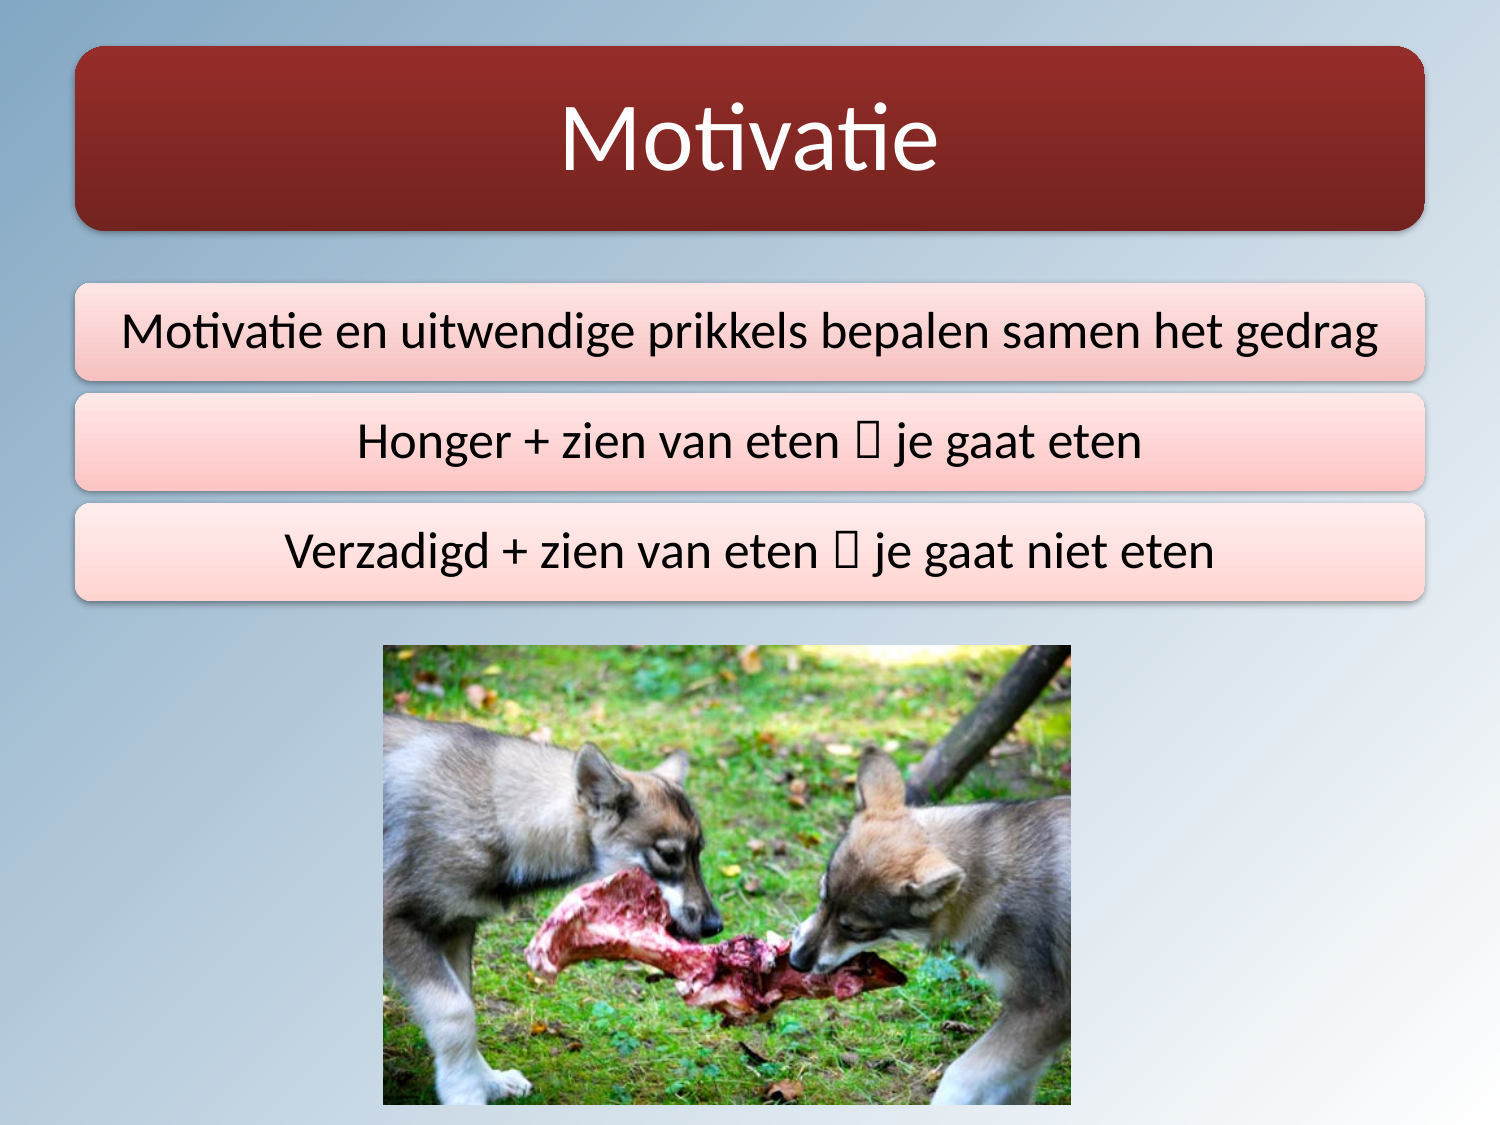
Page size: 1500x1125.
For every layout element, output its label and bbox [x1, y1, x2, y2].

list [74, 262, 1426, 622]
picture [383, 644, 1071, 1106]
text_box [74, 44, 1426, 233]
